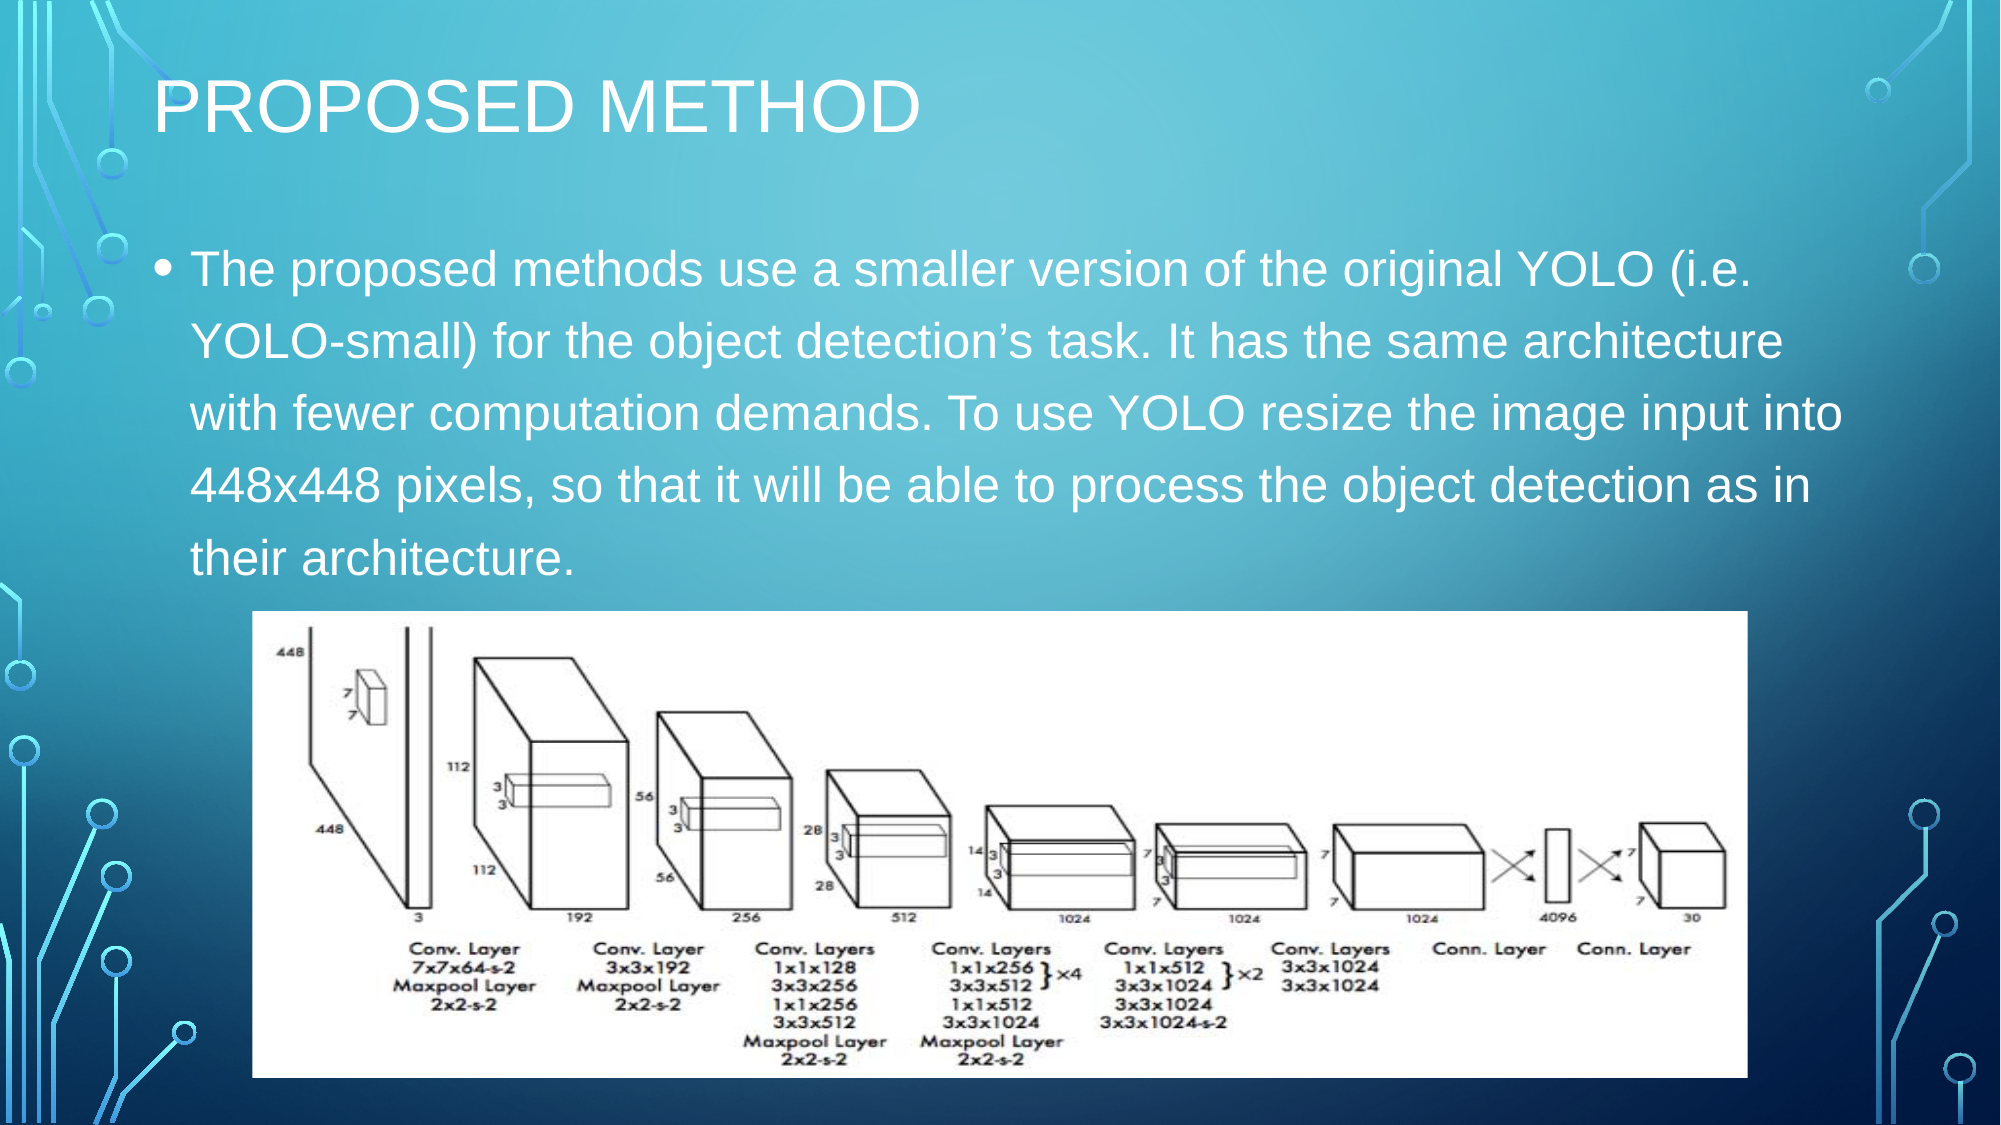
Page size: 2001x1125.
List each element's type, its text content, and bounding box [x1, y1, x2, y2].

title proposed method [137, 0, 1863, 217]
list The proposed methods use a smaller version of the original YOLO (i.e. YOLO-small) for the object detection’s task. It has the same architecture with fewer computation demands. To use YOLO resize the image input into 448x448 pixels, so that it will be able to process the object detection as in their architecture. [137, 217, 1863, 932]
picture [252, 611, 1748, 1078]
